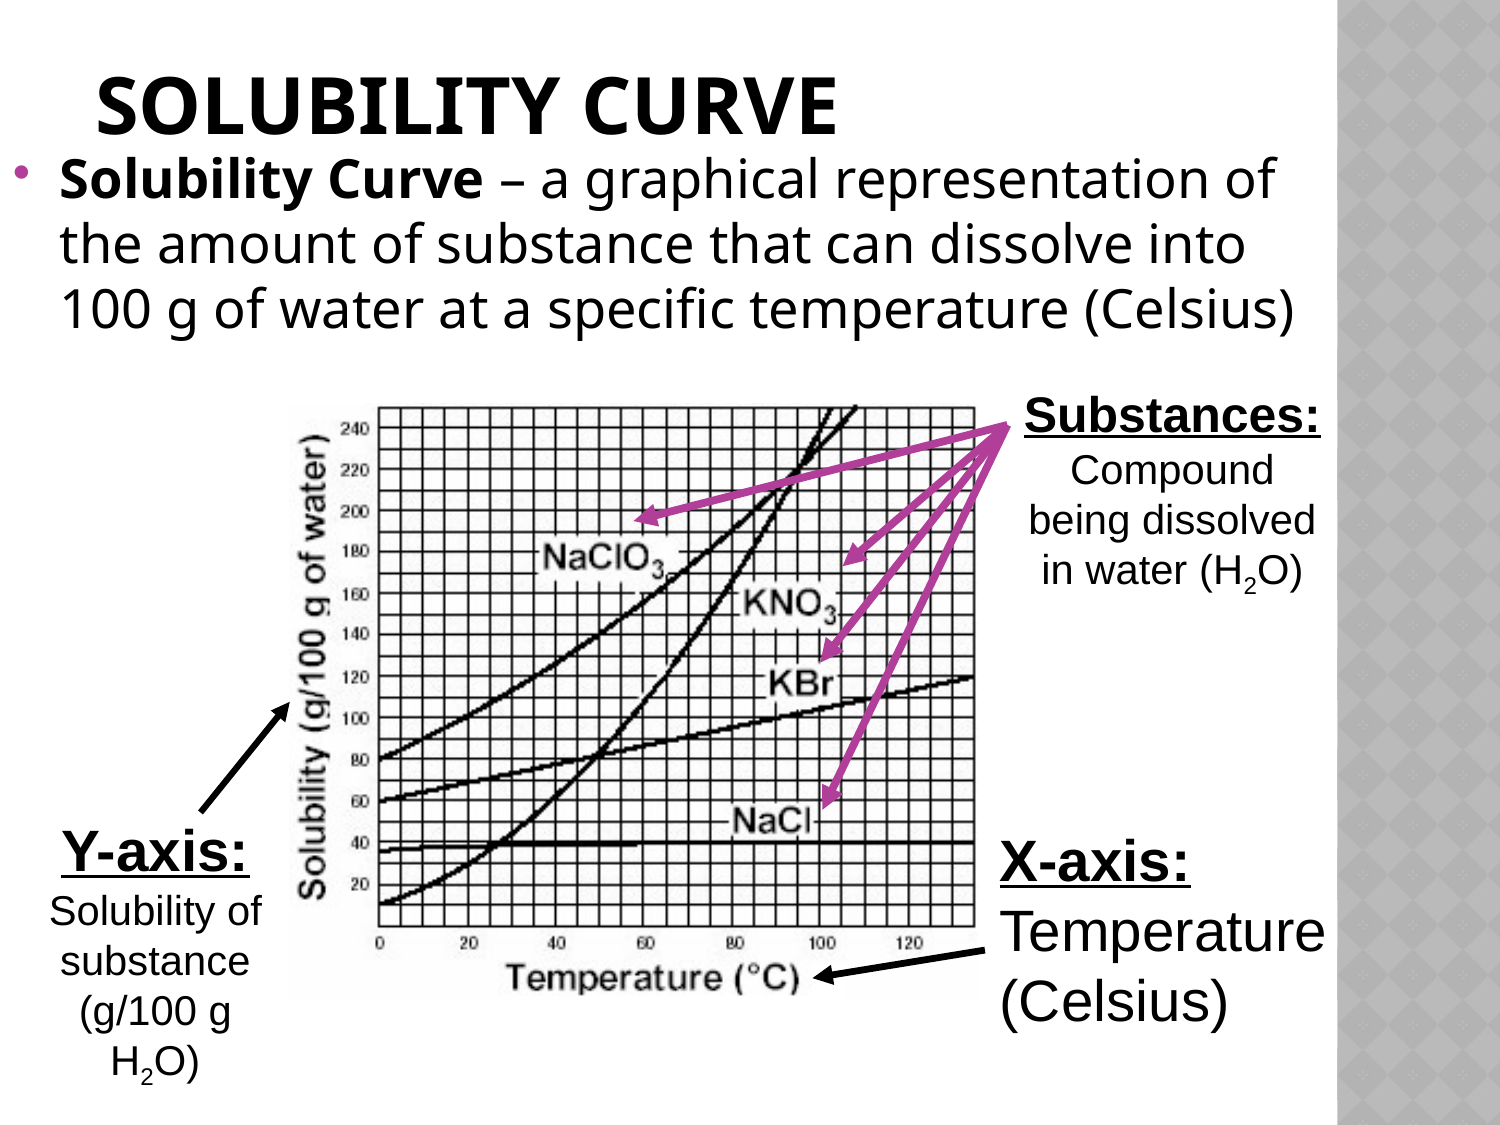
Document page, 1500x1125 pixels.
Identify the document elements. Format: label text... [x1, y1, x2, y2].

text_box X-axis: Temperature (Celsius) [984, 816, 1373, 1041]
text_box Y-axis: Solubility of substance (g/100 g H2O) [17, 806, 293, 1098]
text_box [200, 704, 283, 813]
picture [289, 403, 978, 1001]
text_box Substances: Compound being dissolved in water (H2O) [1007, 375, 1338, 607]
title Solubility Curve [87, 0, 1438, 150]
list Solubility Curve – a graphical representation of the amount of substance that can dissolve into 100 g of water at a specific temperature (Celsius) [0, 137, 1338, 1088]
